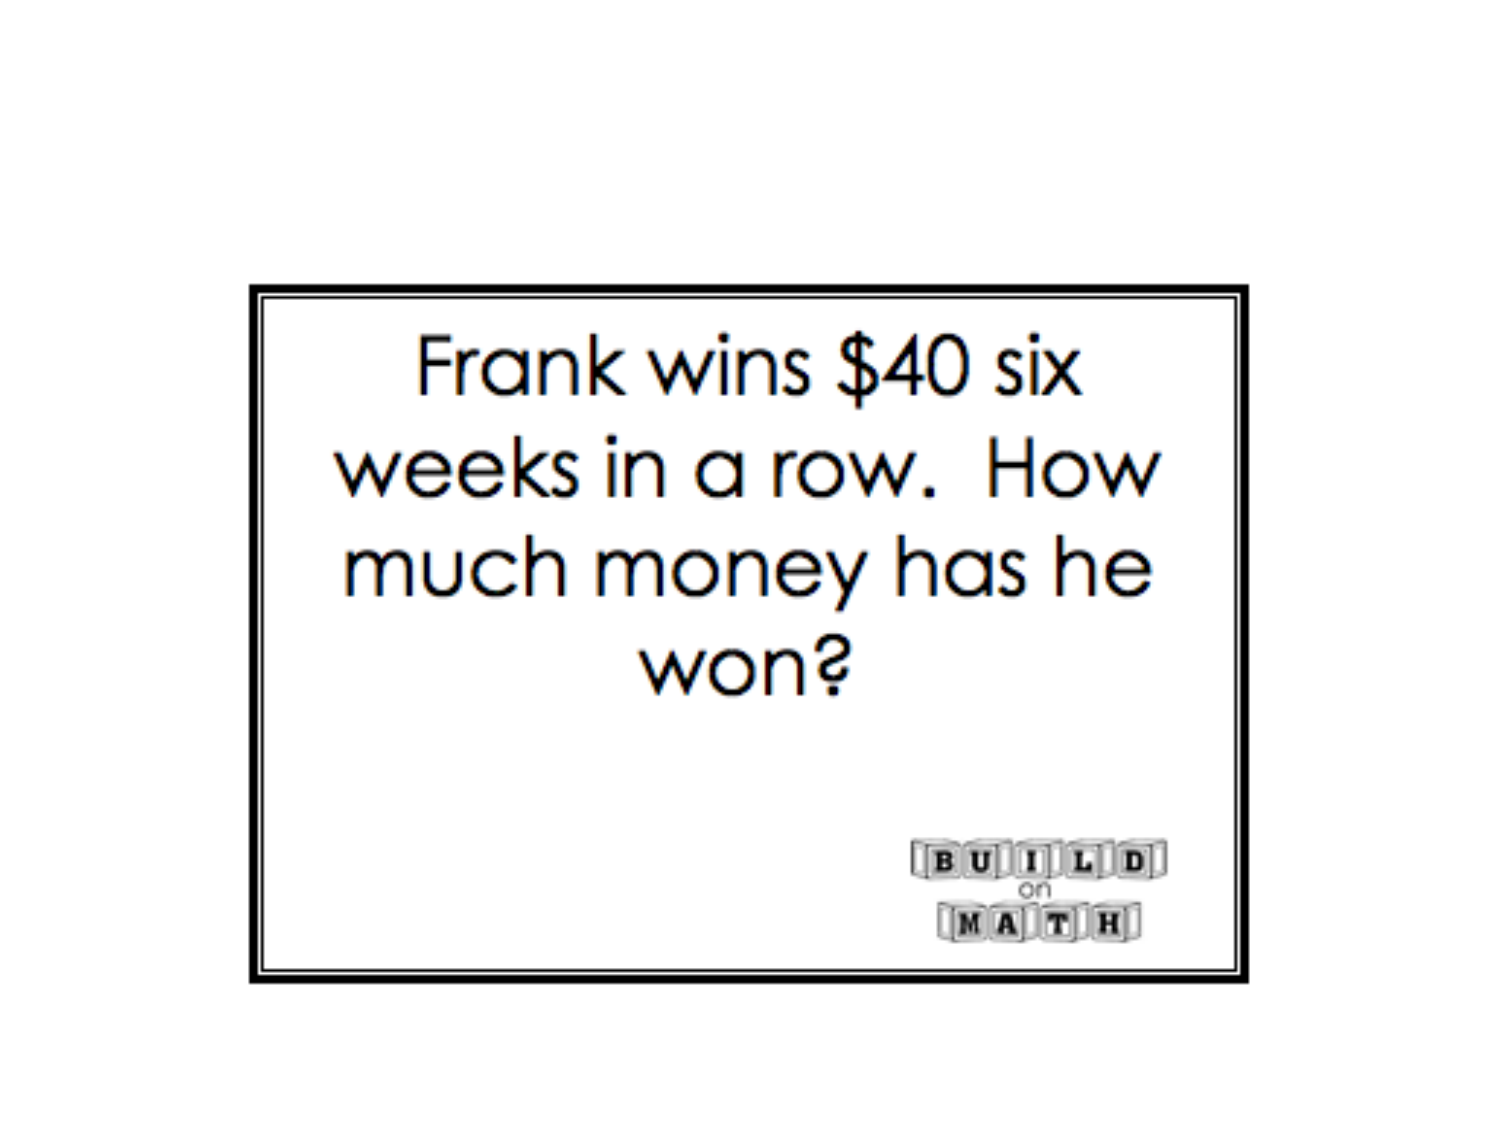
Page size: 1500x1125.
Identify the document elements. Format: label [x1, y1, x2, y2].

list [74, 262, 1426, 1006]
